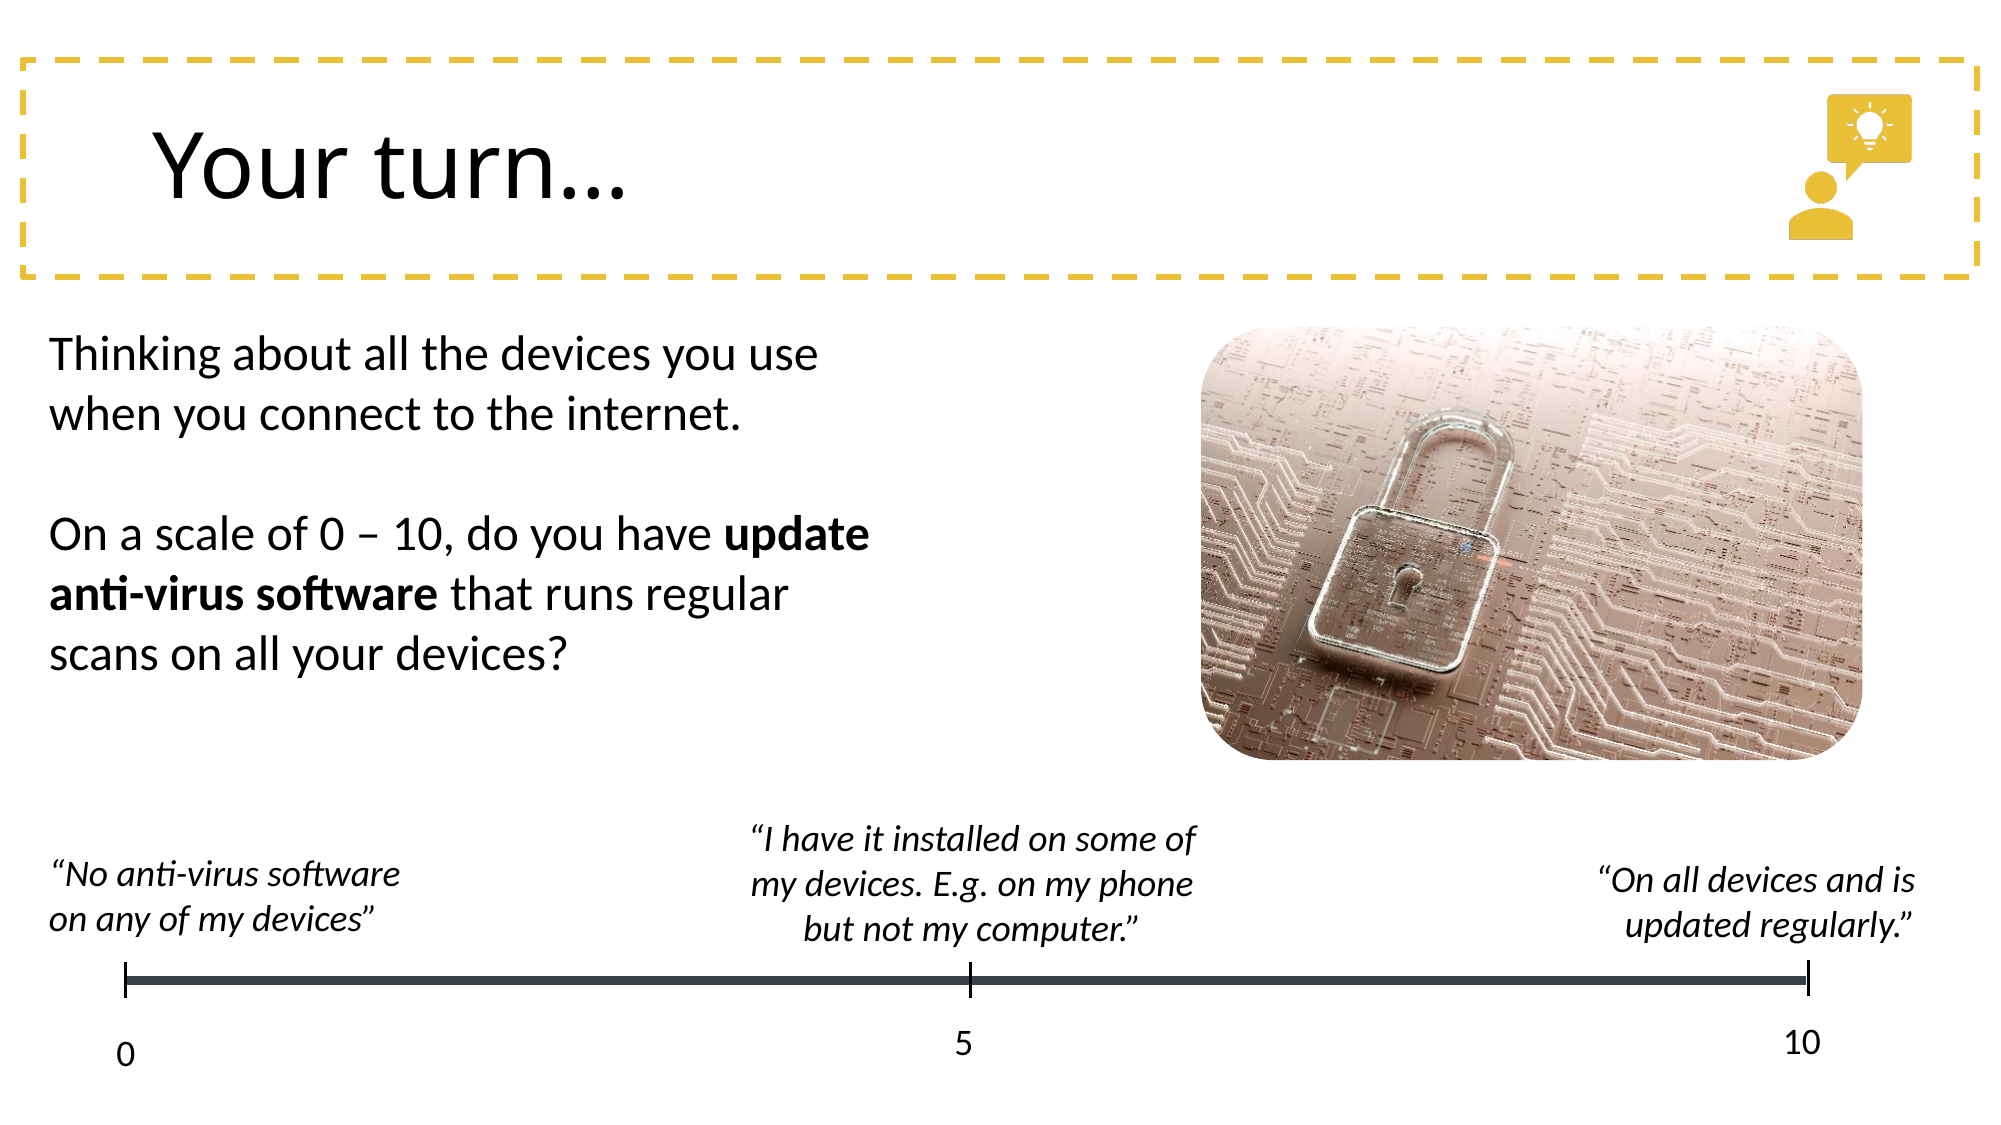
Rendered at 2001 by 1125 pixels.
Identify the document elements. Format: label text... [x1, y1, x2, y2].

text_box 10 [1741, 1009, 1863, 1070]
picture [1200, 326, 1863, 761]
picture [1863, 78, 1938, 254]
text_box “On all devices and is updated regularly.” [1552, 847, 1931, 953]
text_box Thinking about all the devices you use when you connect to the internet. On a scale of 0 – 10, do you have update anti-virus software that runs regular scans on all your devices? [34, 312, 923, 688]
text_box 0 [65, 1021, 187, 1081]
text_box 5 [903, 1010, 1025, 1071]
text_box “I have it installed on some of my devices. E.g. on my phone but not my computer.” [715, 806, 1229, 957]
text_box “No anti-virus software on any of my devices” [34, 841, 452, 947]
title Your turn… [137, 59, 1863, 278]
